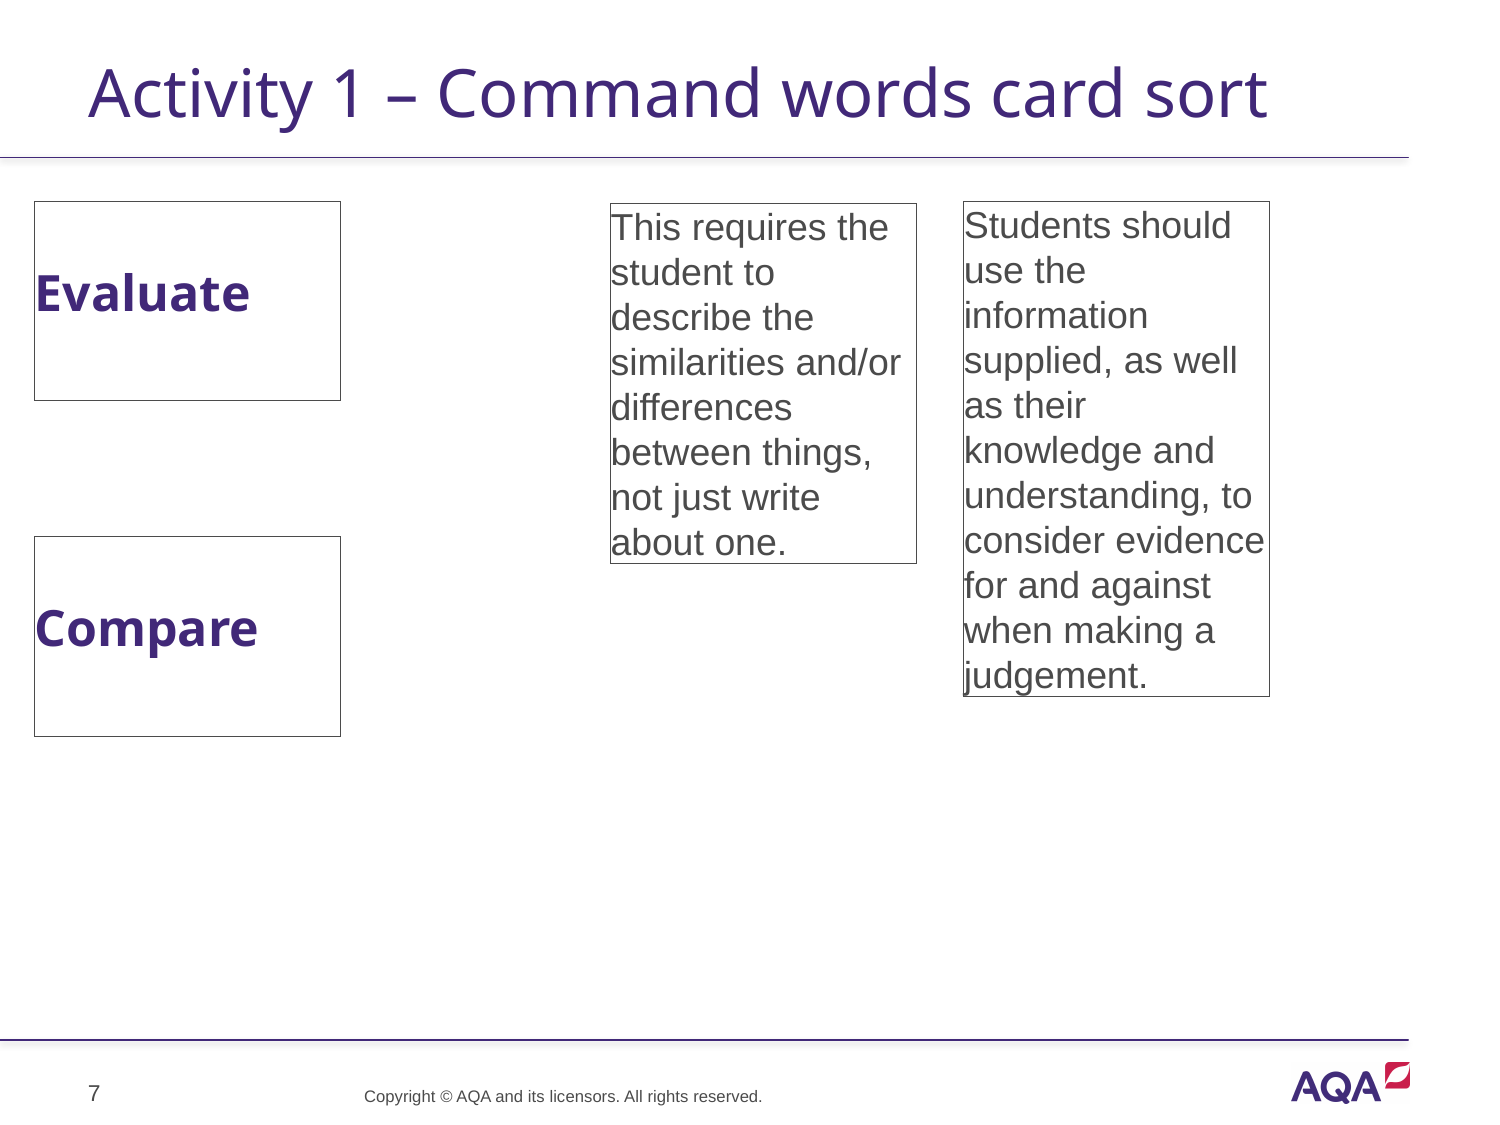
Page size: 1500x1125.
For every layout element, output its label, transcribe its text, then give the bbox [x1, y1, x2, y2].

text_box Compare [34, 536, 341, 737]
text_box Evaluate [34, 201, 341, 401]
text_box Students should use the information supplied, as well as their knowledge and understanding, to consider evidence for and against when making a judgement. [963, 201, 1270, 697]
slide_number 7 [72, 1062, 188, 1123]
footer Copyright © AQA and its licensors. All rights reserved. [324, 1084, 764, 1124]
title Activity 1 – Command words card sort [88, 72, 1409, 144]
text_box This requires the student to describe the similarities and/or differences between things, not just write about one. [610, 203, 917, 564]
picture [1291, 1062, 1410, 1104]
